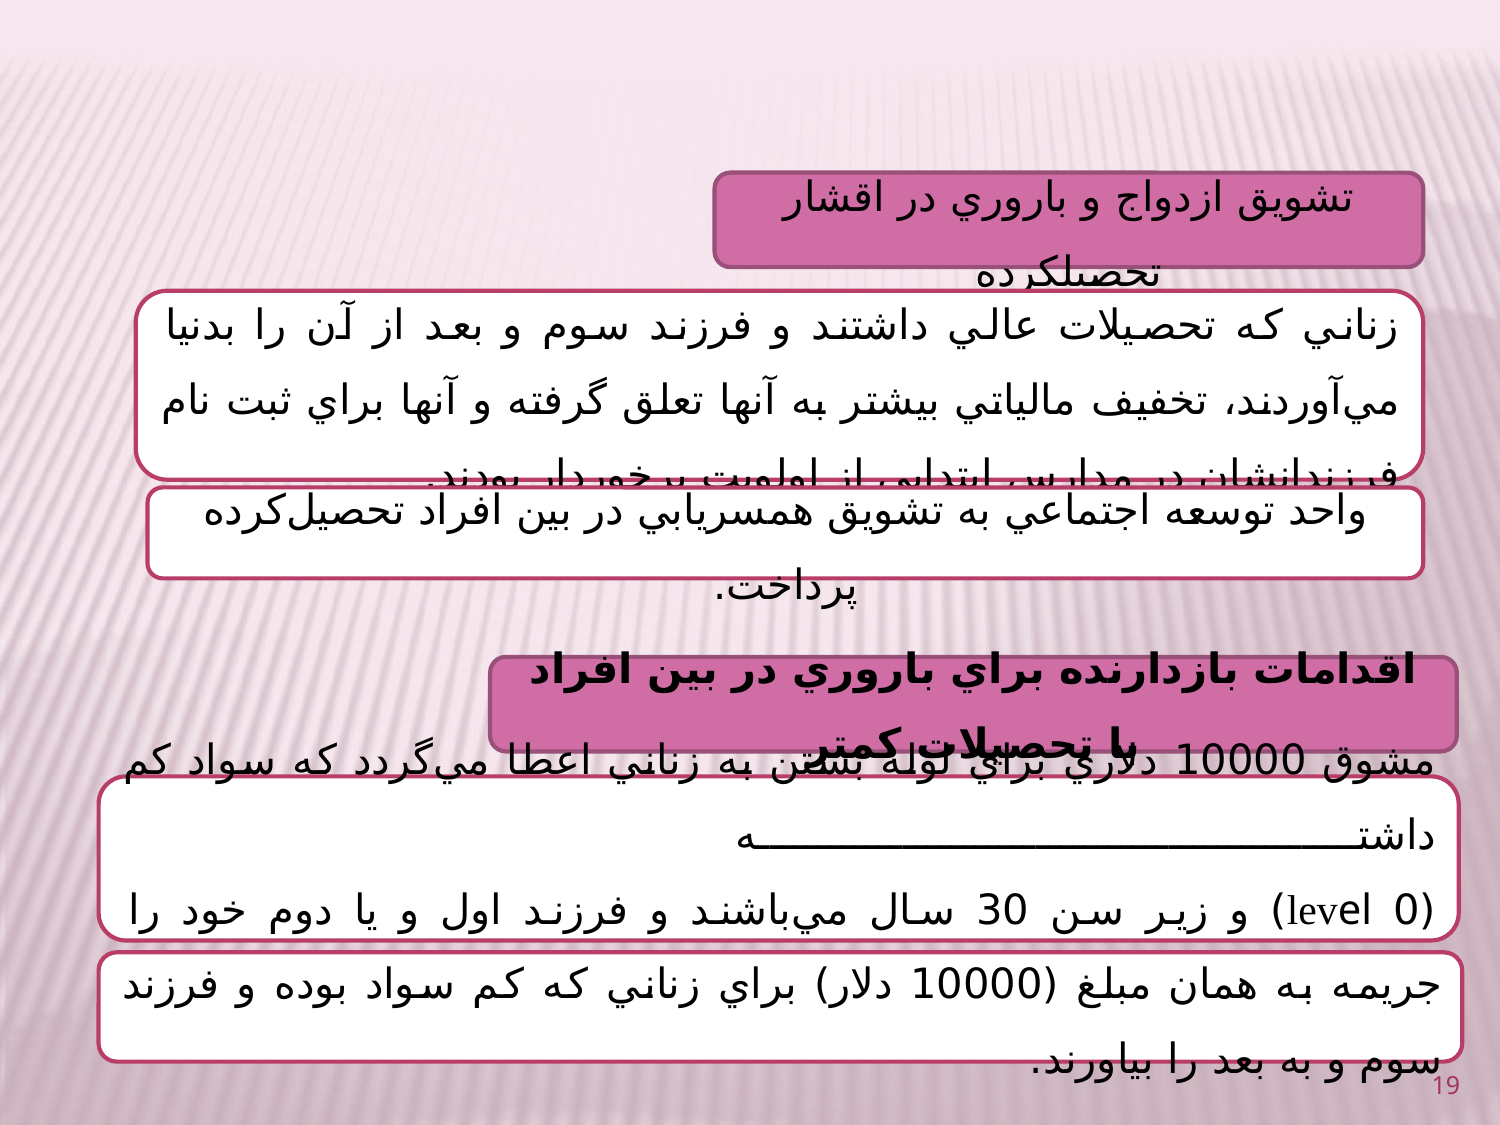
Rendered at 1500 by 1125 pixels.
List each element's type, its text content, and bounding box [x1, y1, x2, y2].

text_box تشويق ازدواج و باروري در اقشار تحصيلكرده [712, 170, 1426, 270]
text_box جريمه به همان مبلغ (10000 دلار) براي زناني كه كم سواد بوده و فرزند سوم و به بعد را بياورند. [96, 950, 1465, 1064]
text_box مشوق 10000 دلاري براي لوله بستن به زناني اعطا مي‌گردد كه سواد كم داشته (0 level) و زير سن 30 سال مي‌باشند و فرزند اول و يا دوم خود را آورده‌اند. [96, 774, 1461, 943]
text_box واحد توسعه اجتماعي به تشويق همسريابي در بين افراد تحصيل‌كرده پرداخت. [145, 485, 1426, 581]
slide_number 19 [1350, 1062, 1475, 1103]
text_box اقدامات بازدارنده براي باروري در بين افراد با تحصيلات كمتر [487, 654, 1459, 754]
text_box زناني كه تحصيلات عالي داشتند و فرزند سوم و بعد از آن را بدنيا مي‌آوردند، تخفيف مالياتي بيشتر به آنها تعلق گرفته و آنها براي ثبت نام فرزندانشان در مدارس ابتدايي از اولويت برخوردار بودند. [133, 288, 1426, 482]
